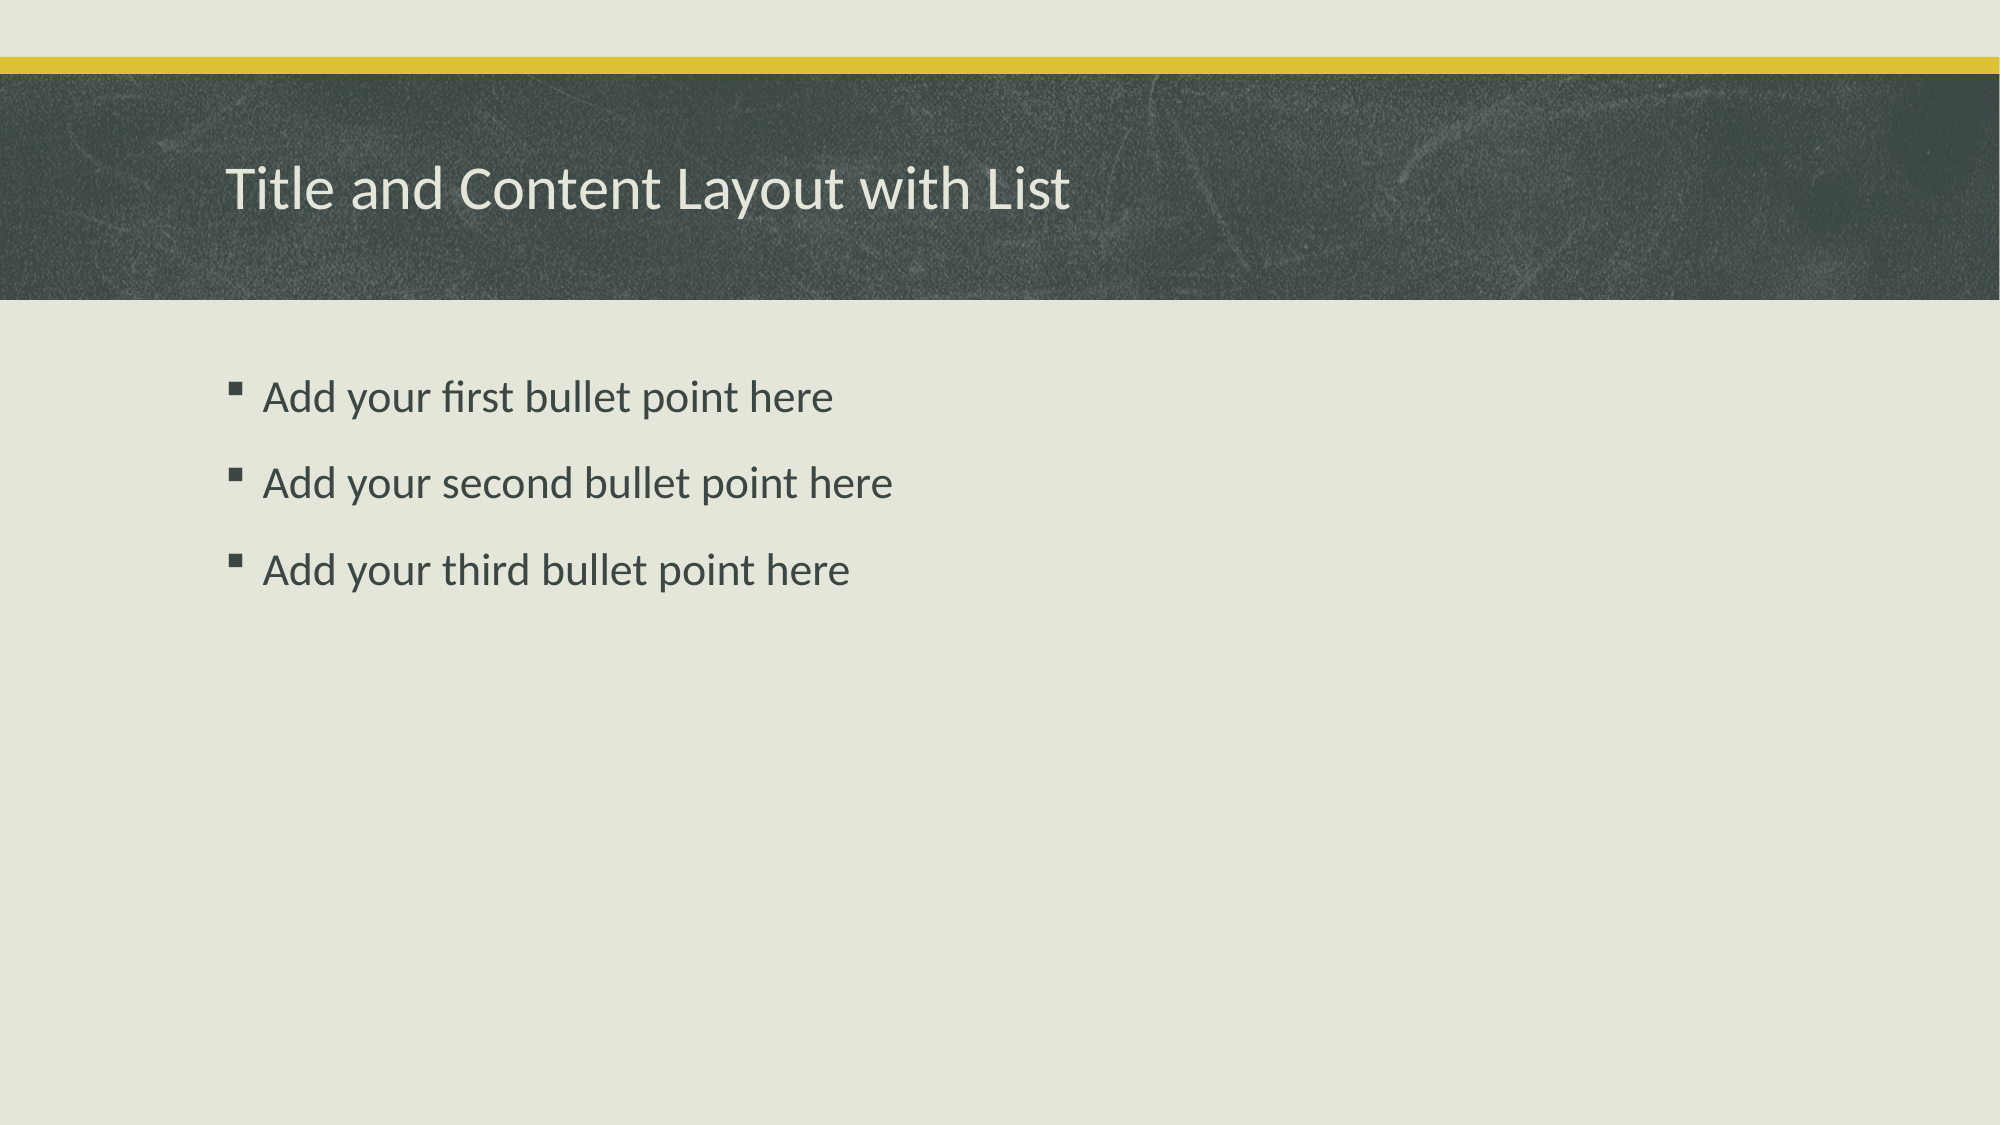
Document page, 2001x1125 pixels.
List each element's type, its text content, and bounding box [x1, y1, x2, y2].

list Add your first bullet point here Add your second bullet point here Add your third bullet point here [210, 359, 1790, 1014]
title Title and Content Layout with List [210, 76, 1790, 300]
picture [0, 74, 2000, 300]
